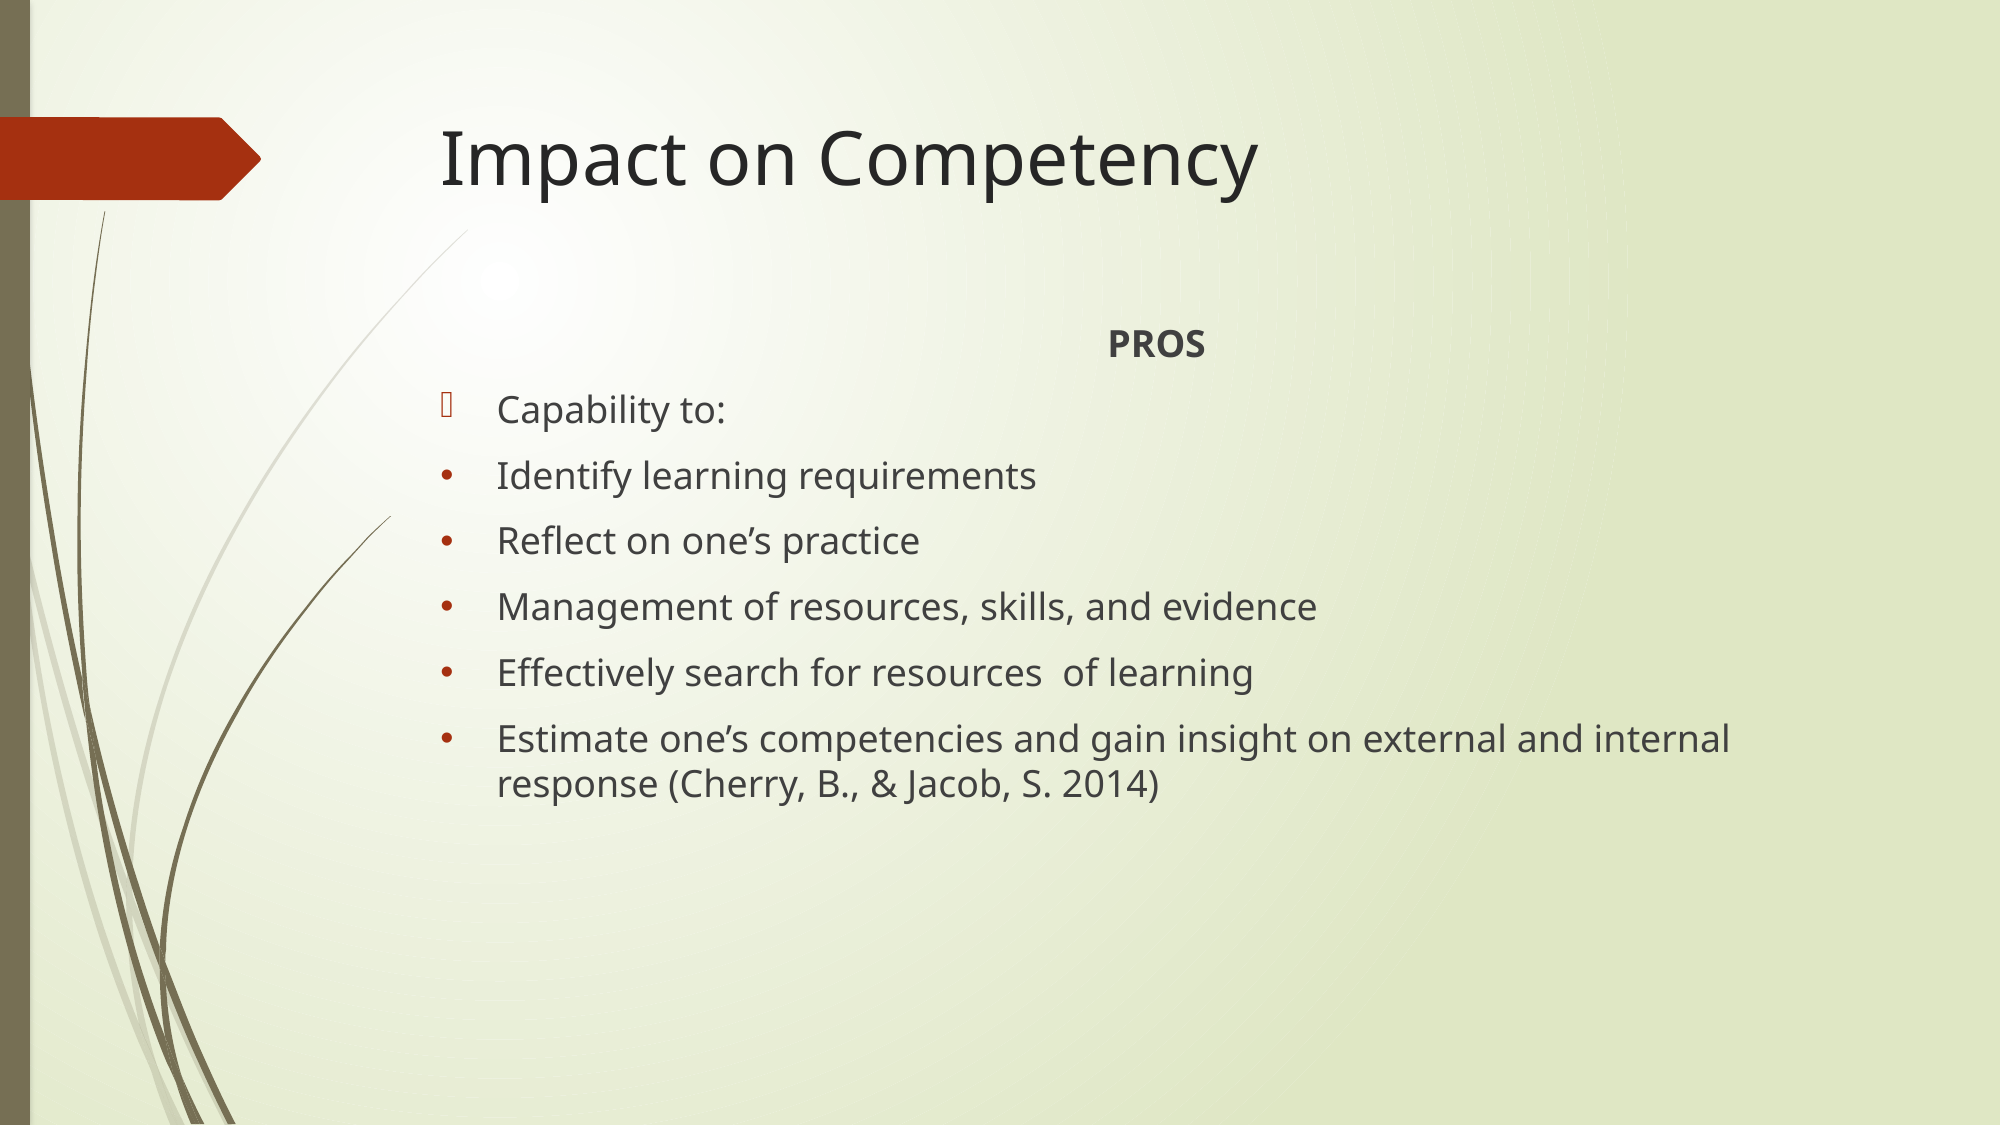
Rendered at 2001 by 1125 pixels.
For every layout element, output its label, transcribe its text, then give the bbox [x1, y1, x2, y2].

title Impact on Competency [425, 102, 1888, 312]
list PROS Capability to: Identify learning requirements Reflect on one’s practice Management of resources, skills, and evidence Effectively search for resources of learning Estimate one’s competencies and gain insight on external and internal response (Cherry, B., & Jacob, S. 2014) [425, 312, 1888, 933]
